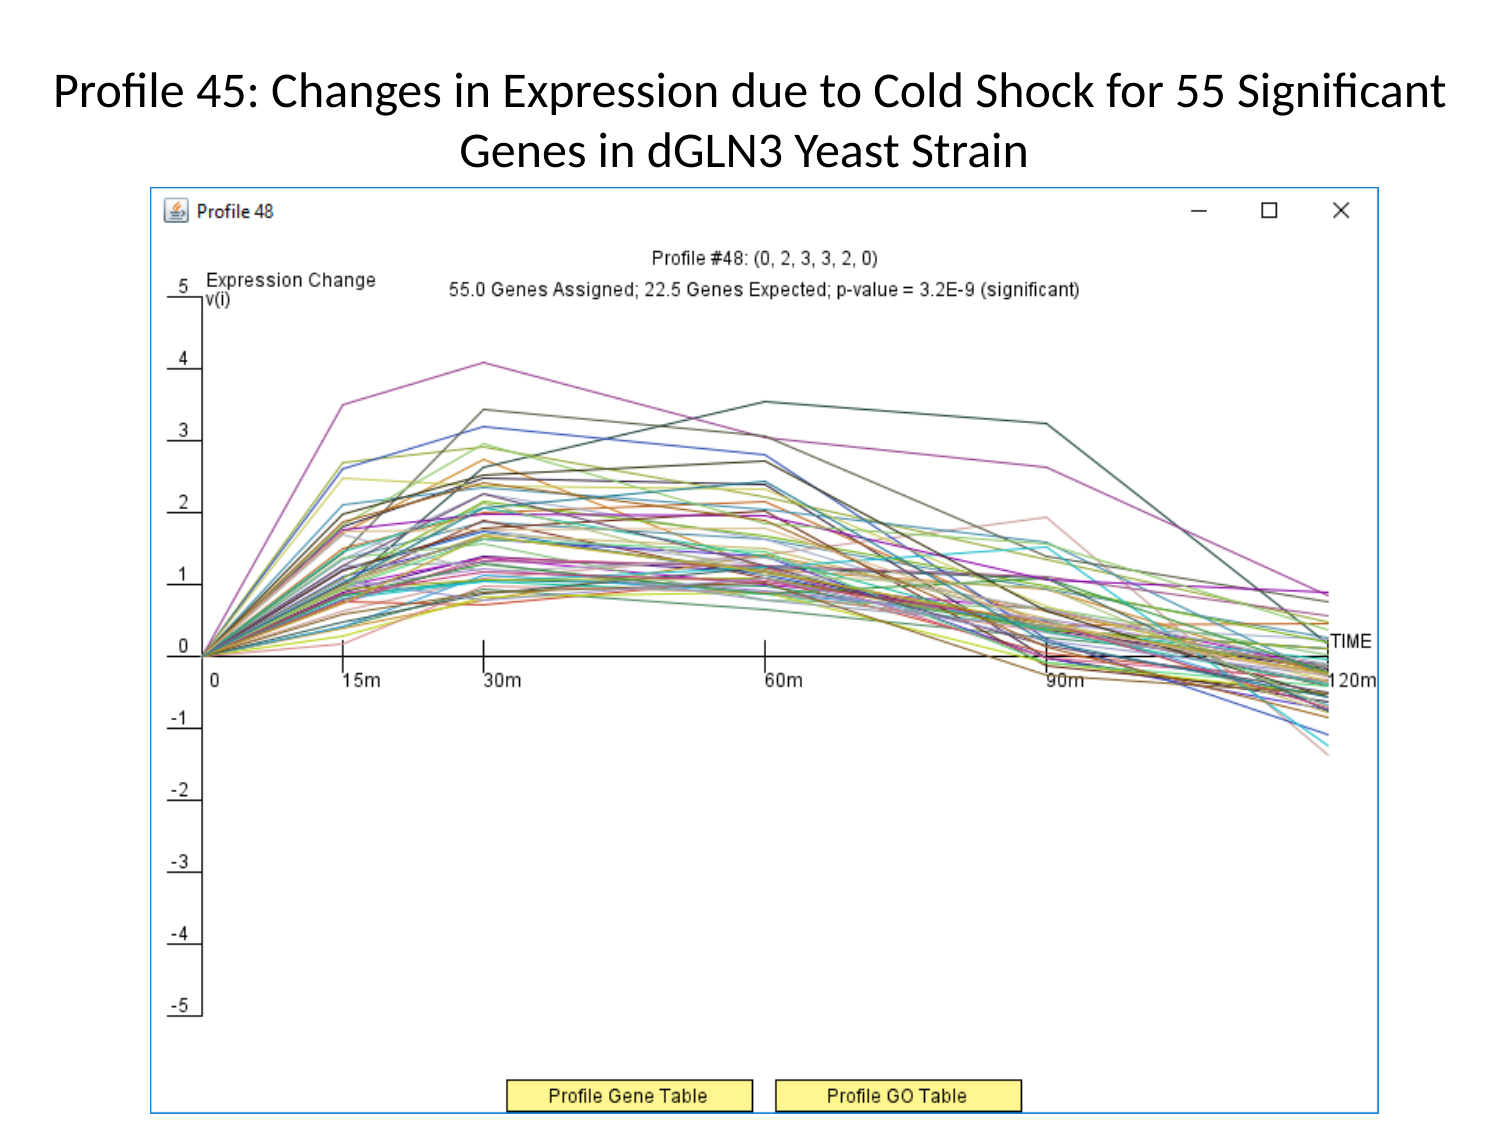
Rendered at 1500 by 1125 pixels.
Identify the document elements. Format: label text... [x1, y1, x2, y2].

text_box Profile 45: Changes in Expression due to Cold Shock for 55 Significant Genes in dGLN3 Yeast Strain [37, 49, 1463, 185]
picture [149, 187, 1379, 1115]
